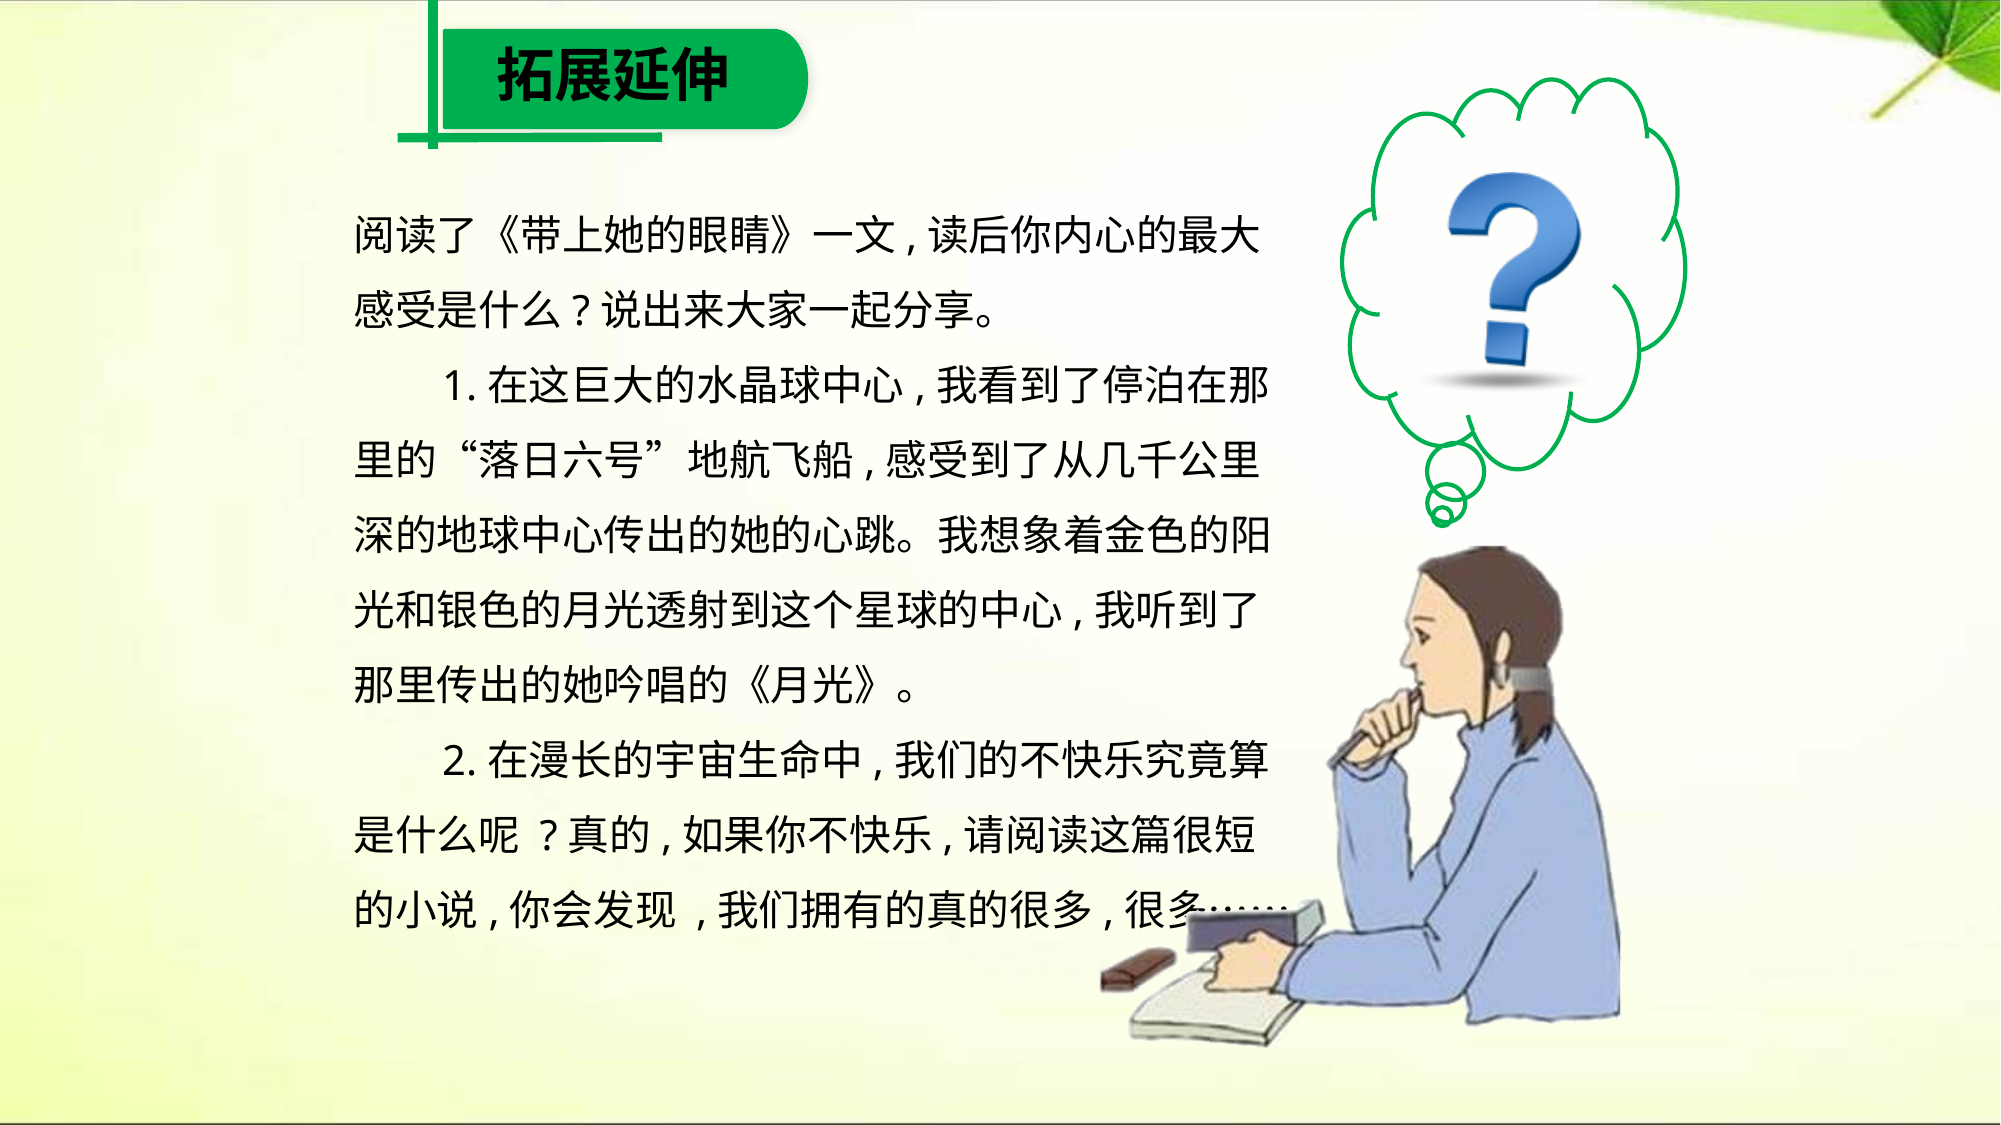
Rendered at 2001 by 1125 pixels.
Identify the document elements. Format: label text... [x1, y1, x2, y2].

text_box [444, 31, 807, 128]
picture [0, 0, 2001, 1125]
text_box 阅读了《带上她的眼睛》一文,读后你内心的最大感受是什么?说出来大家一起分享。 1.在这巨大的水晶球中心,我看到了停泊在那里的“落日六号”地航飞船,感受到了从几千公里深的地球中心传出的她的心跳。我想象着金色的阳光和银色的月光透射到这个星球的中心,我听到了那里传出的她吟唱的《月光》。 2.在漫长的宇宙生命中,我们的不快乐究竟算是什么呢 ?真的,如果你不快乐,请阅读这篇很短的小说,你会发现 ,我们拥有的真的很多,很多…… [338, 176, 1307, 942]
text_box [1339, 77, 1688, 456]
text_box 拓展延伸 [481, 31, 745, 116]
